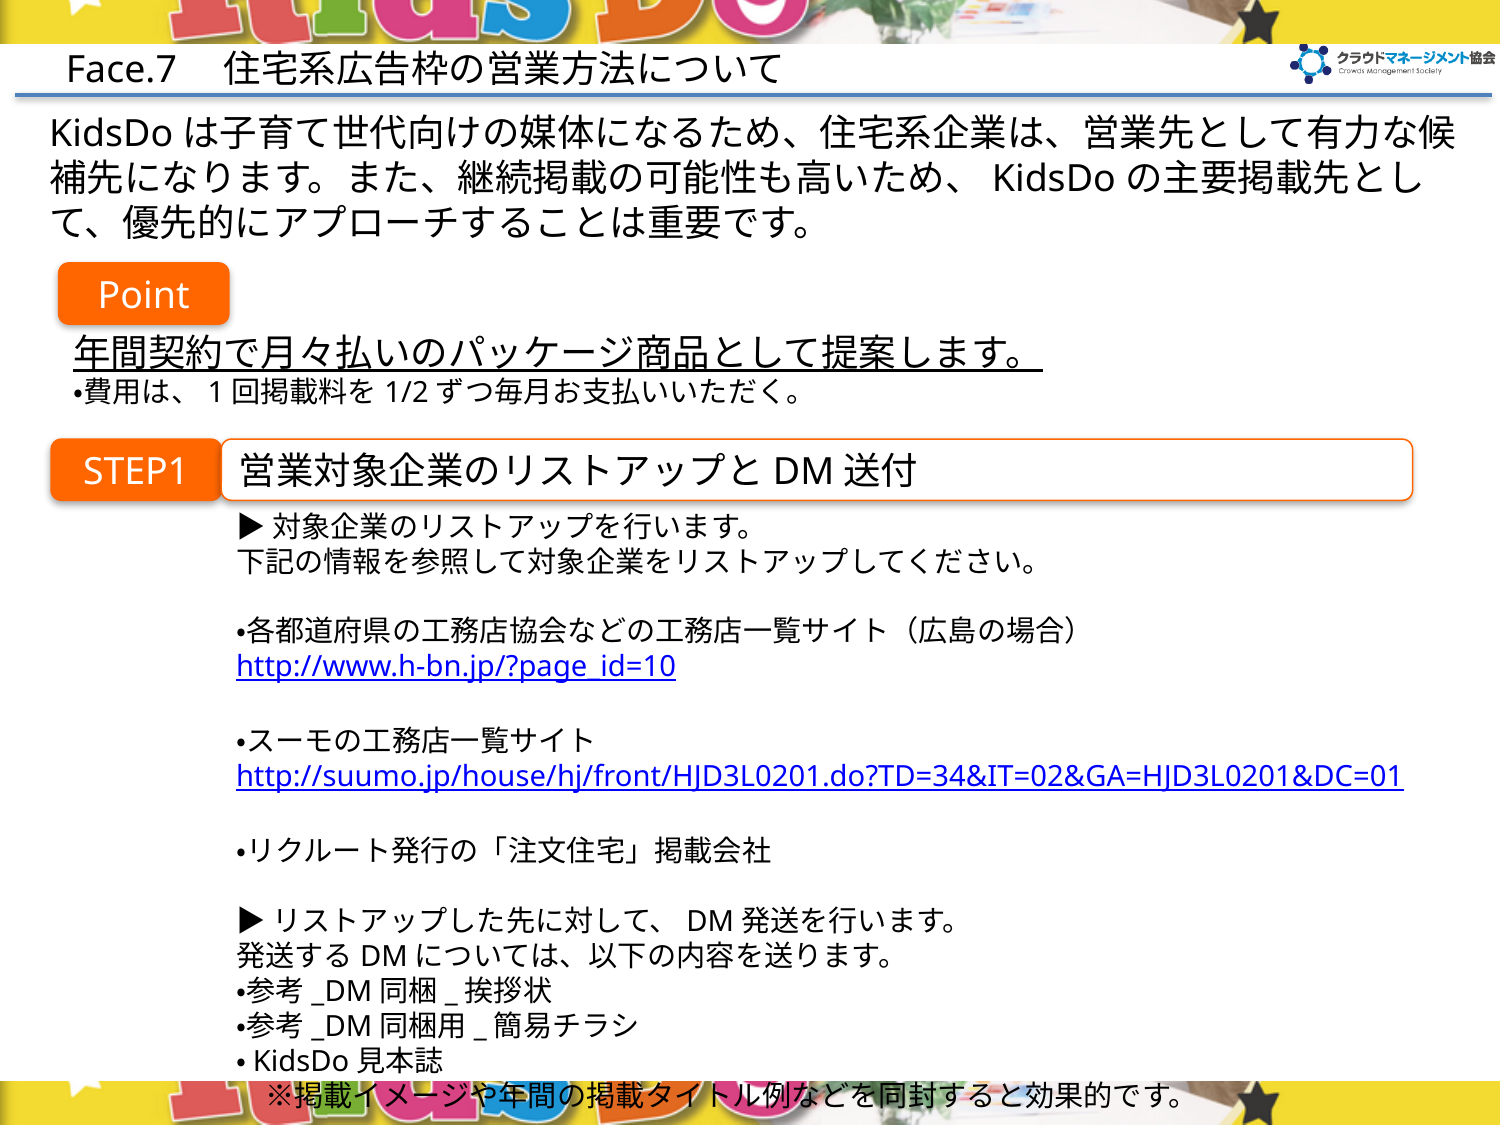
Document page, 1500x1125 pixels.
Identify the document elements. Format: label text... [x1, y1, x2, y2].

text_box STEP1 [50, 438, 220, 502]
text_box KidsDoは子育て世代向けの媒体になるため、住宅系企業は、営業先として有力な候補先になります。また、継続掲載の可能性も高いため、KidsDoの主要掲載先として、優先的にアプローチすることは重要です。 [34, 102, 1474, 297]
text_box Point [57, 262, 230, 325]
picture [0, 1081, 1500, 1125]
text_box ▶対象企業のリストアップを行います。 下記の情報を参照して対象企業をリストアップしてください。 ・各都道府県の工務店協会などの工務店一覧サイト（広島の場合） http://www.h-bn.jp/?page_id=10 ・スーモの工務店一覧サイト http://suumo.jp/house/hj/front/HJD3L0201.do?TD=34&IT=02&GA=HJD3L0201&DC=01 ・リクルート発行の「注文住宅」掲載会社 ▶リストアップした先に対して、DM発送を行います。 発送するDMについては、以下の内容を送ります。 ・参考_DM同梱_挨拶状 ・参考_DM同梱用_簡易チラシ ・KidsDo見本誌 ※掲載イメージや年間の掲載タイトル例などを同封すると効果的です。 [221, 500, 1493, 1079]
text_box Face.7 住宅系広告枠の営業方法について [51, 52, 1266, 93]
text_box 営業対象企業のリストアップとDM送付 [220, 438, 1414, 500]
picture [0, 0, 1500, 90]
text_box 年間契約で月々払いのパッケージ商品として提案します。 ・費用は、1回掲載料を1/2ずつ毎月お支払いいただく。 [58, 321, 1500, 416]
